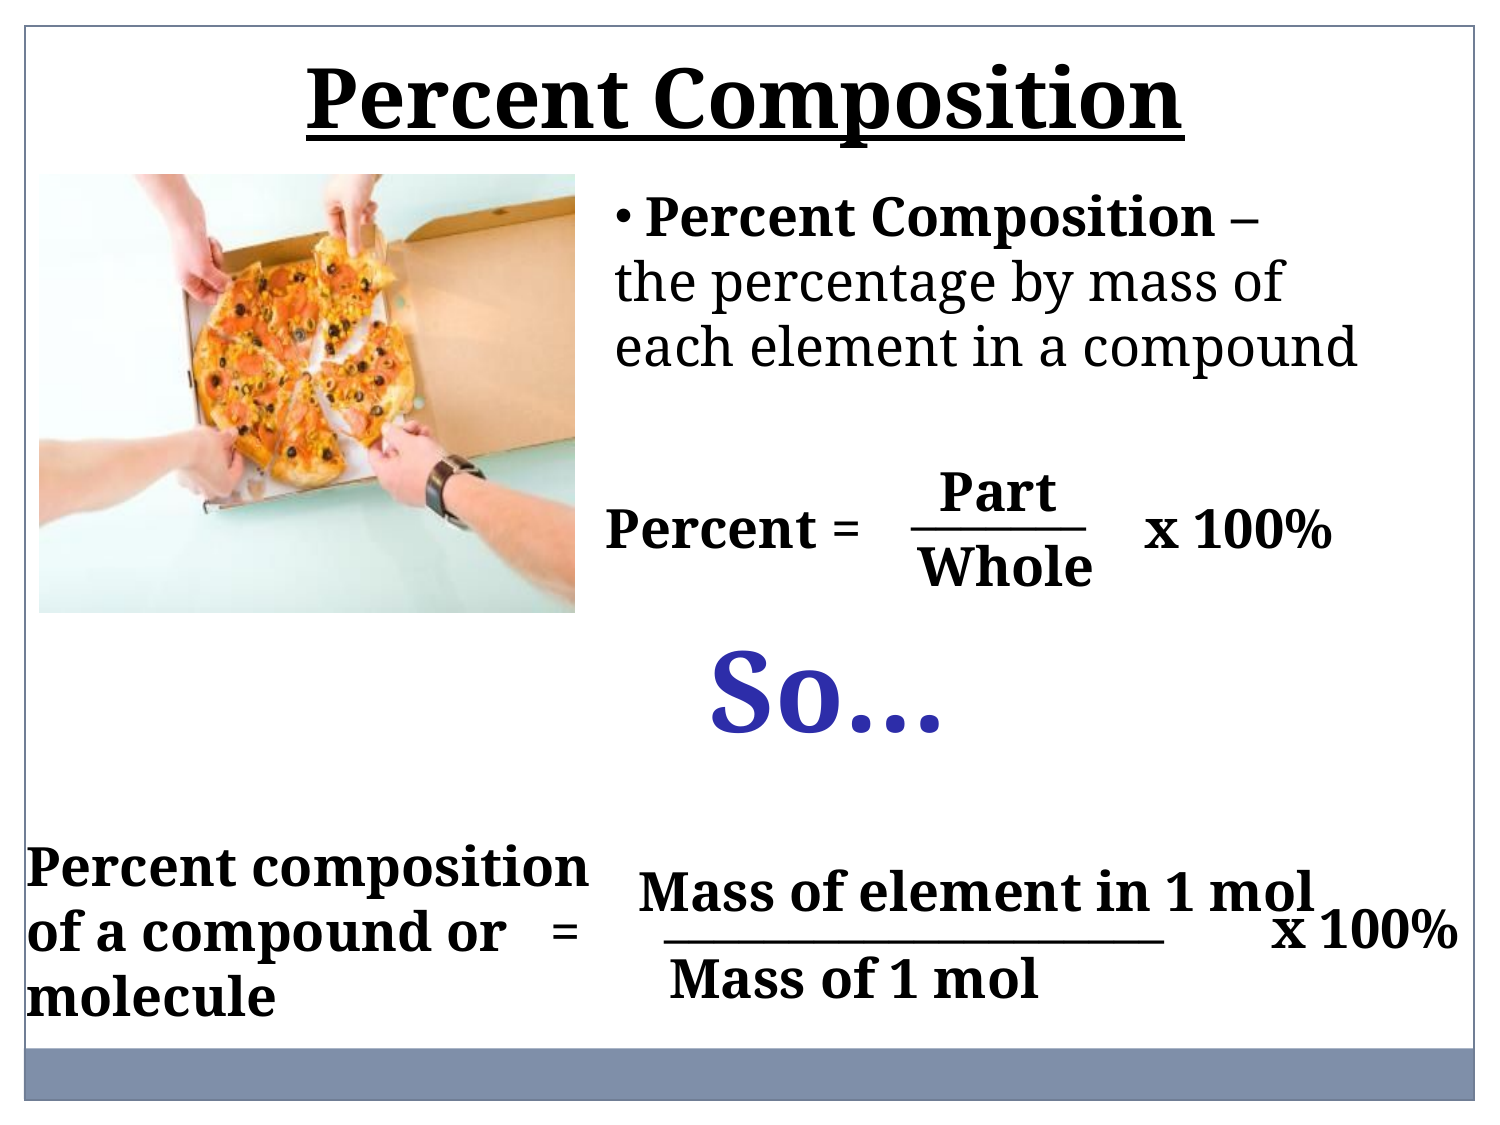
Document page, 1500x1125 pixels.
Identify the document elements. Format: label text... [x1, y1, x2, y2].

text_box So… [694, 616, 963, 763]
picture [39, 174, 576, 613]
text_box Percent Composition – the percentage by mass of each element in a compound [600, 174, 1450, 385]
text_box Mass of 1 mol [654, 937, 1055, 1018]
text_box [574, 449, 1363, 606]
text_box ____________________ [649, 874, 1362, 955]
text_box Percent Composition [290, 37, 1200, 153]
text_box x 100% [1256, 887, 1476, 968]
text_box Percent composition of a compound or = molecule [11, 824, 607, 1035]
text_box Mass of element in 1 mol [581, 849, 1332, 930]
